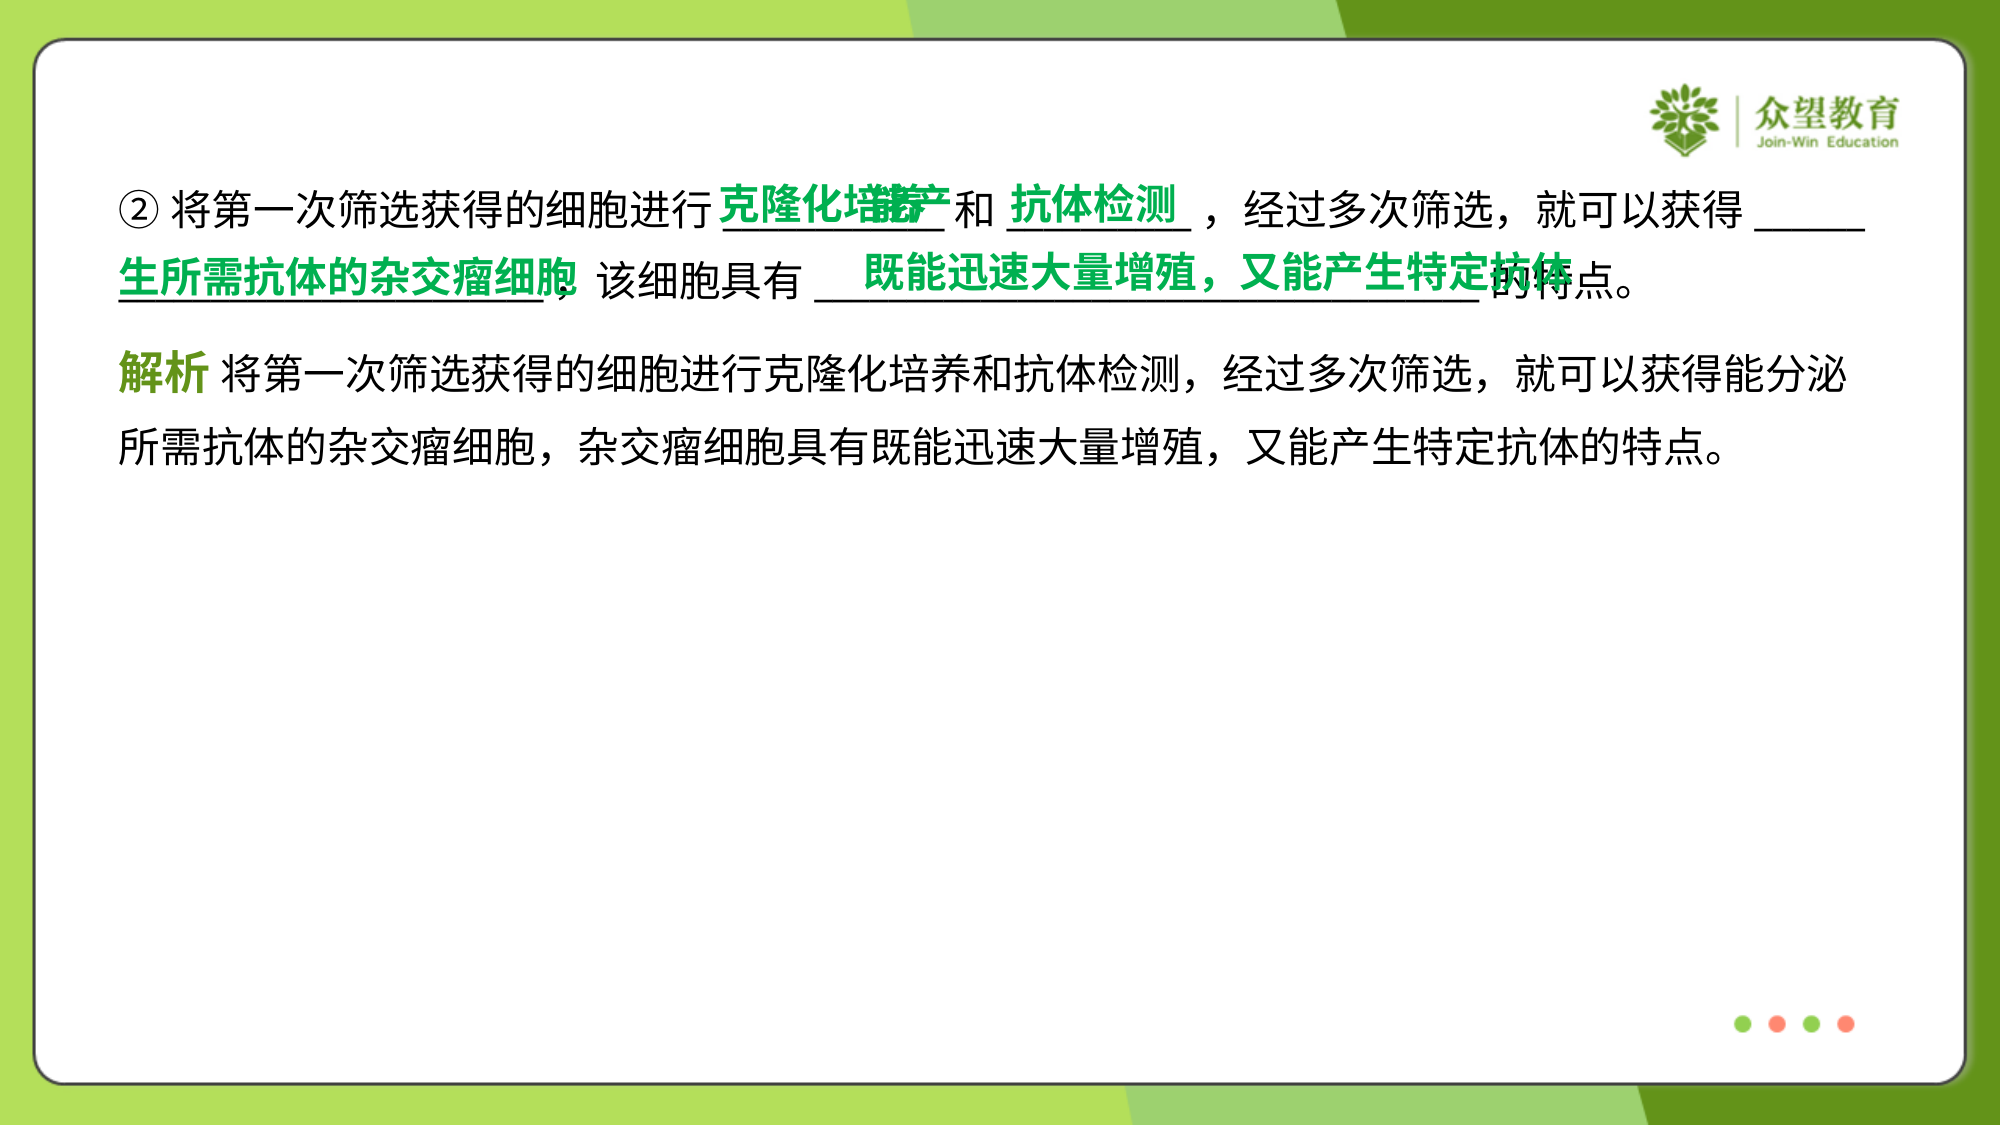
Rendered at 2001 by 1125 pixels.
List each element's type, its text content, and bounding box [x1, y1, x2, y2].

text_box 能产 生所需抗体的杂交瘤细胞 [118, 152, 1882, 294]
picture [0, 0, 2000, 1125]
text_box 既能迅速大量增殖，又能产生特定抗体 [849, 224, 1588, 289]
text_box ②将第一次筛选获得的细胞进行____________和__________，经过多次筛选，就可以获得______ _______________________，该细胞具有____________________________________的特点。 [118, 158, 1883, 298]
text_box 解析 将第一次筛选获得的细胞进行克隆化培养和抗体检测，经过多次筛选，就可以获得能分泌 所需抗体的杂交瘤细胞，杂交瘤细胞具有既能迅速大量增殖，又能产生特定抗体的特点。 [118, 314, 1883, 464]
